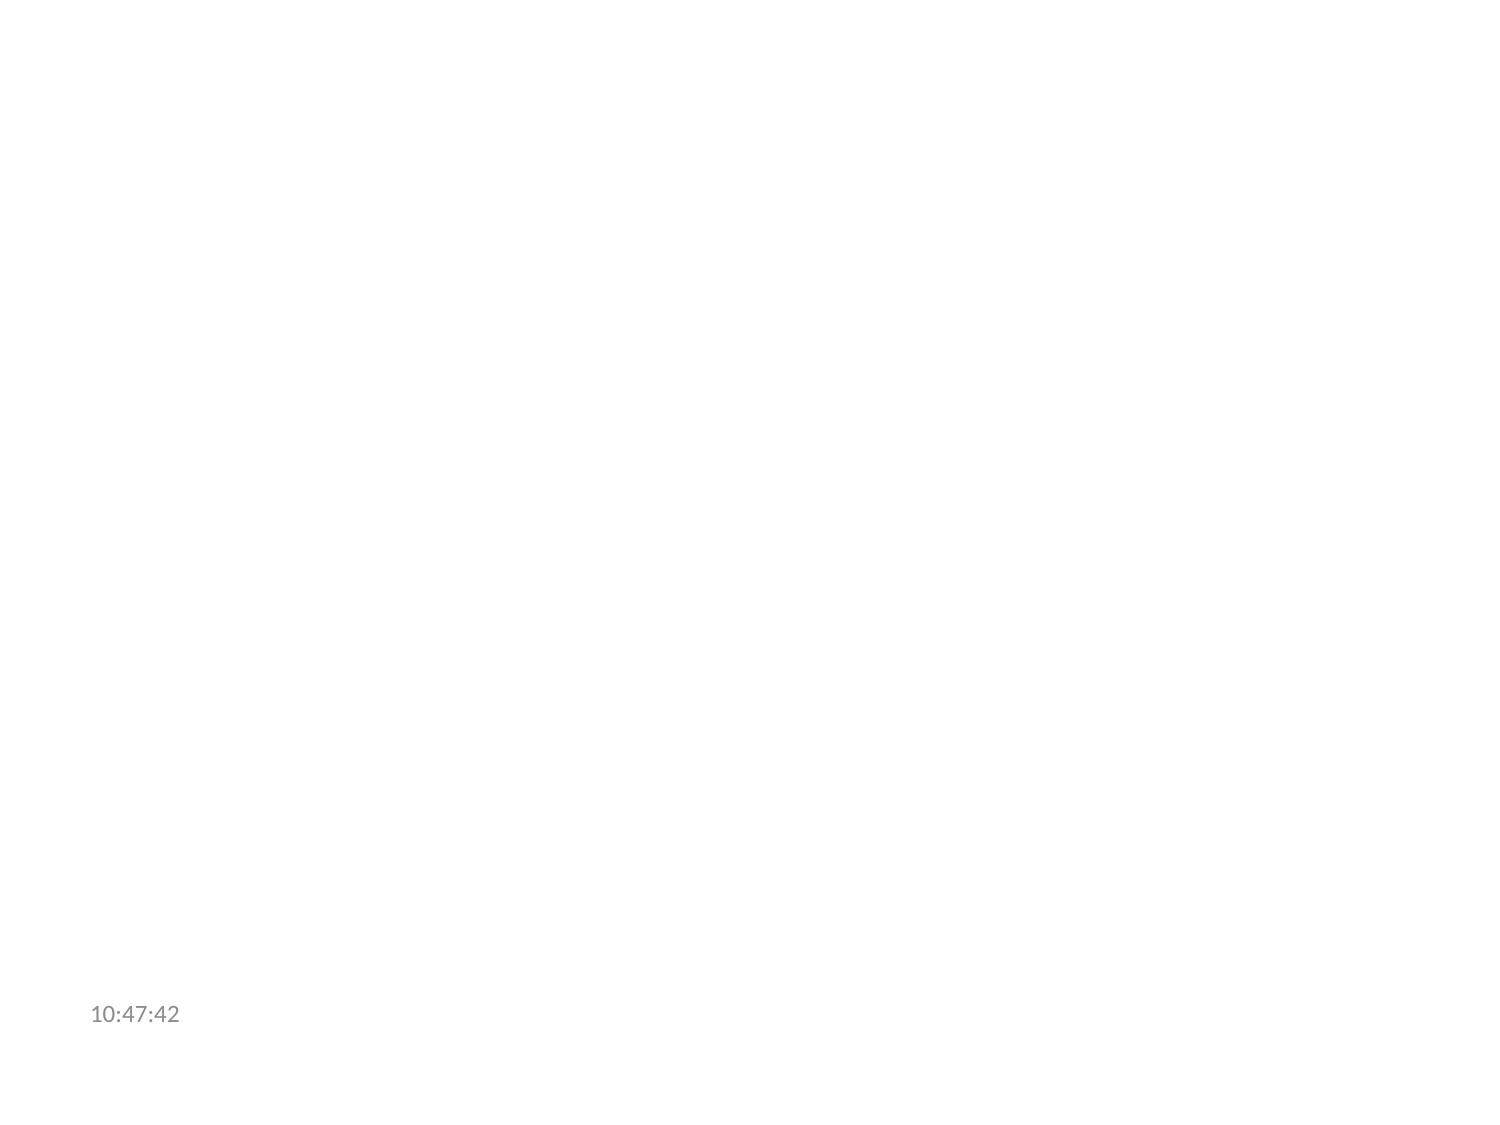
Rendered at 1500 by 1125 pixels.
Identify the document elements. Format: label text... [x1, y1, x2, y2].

text_box 15:35:09 [75, 982, 425, 1043]
